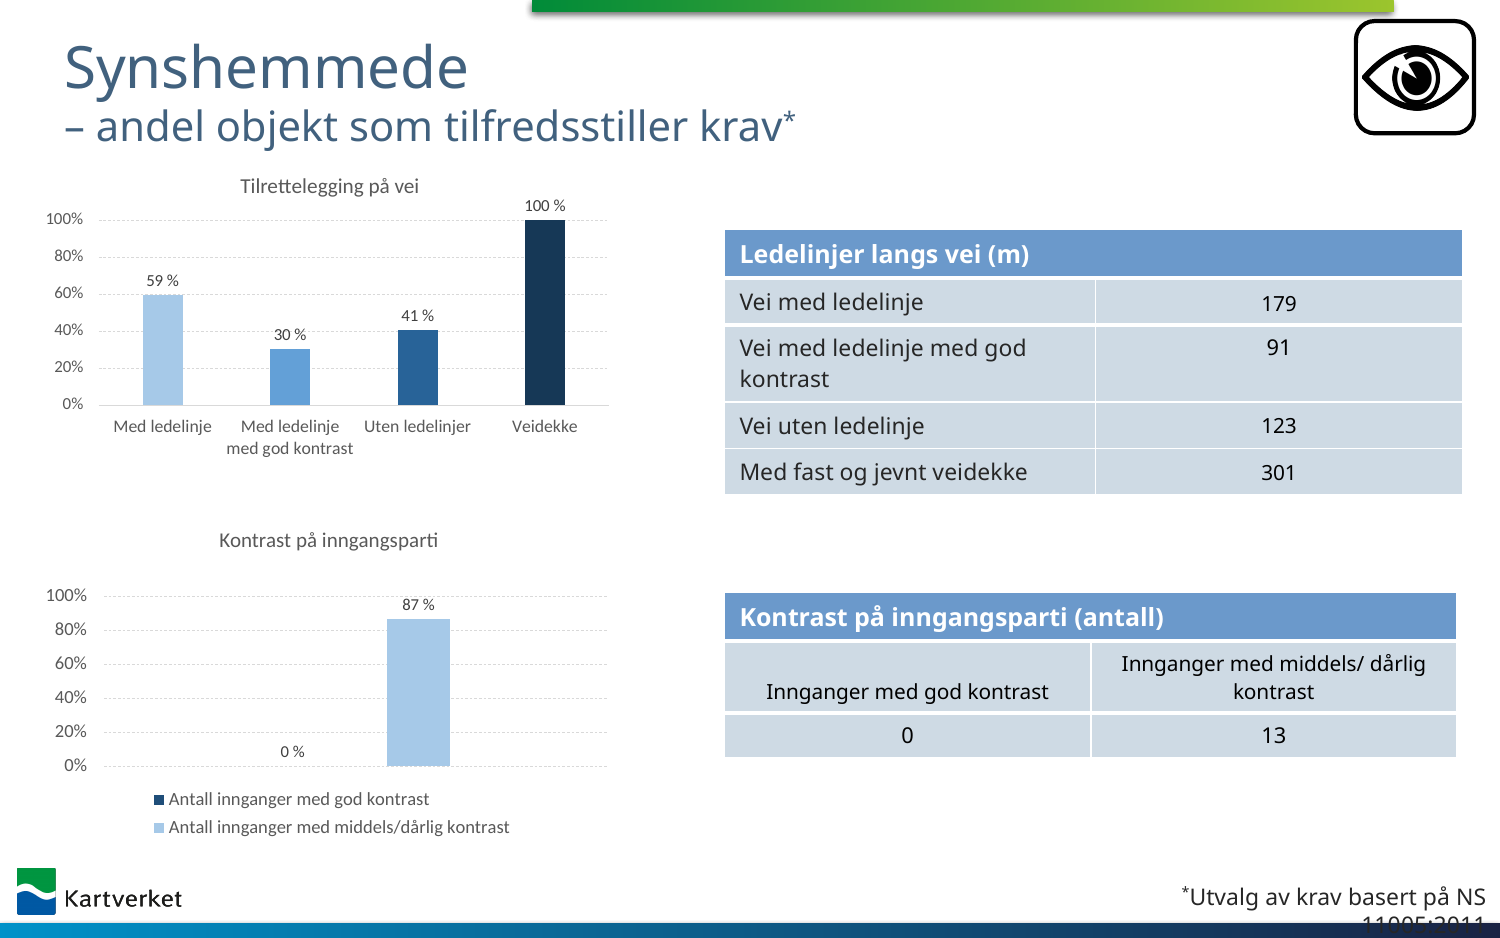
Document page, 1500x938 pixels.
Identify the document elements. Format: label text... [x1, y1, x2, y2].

text_box *Utvalg av krav basert på NS 11005:2011 [1068, 873, 1500, 938]
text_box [1355, 20, 1475, 134]
text_box Synshemmede – andel objekt som tilfredsstiller krav* [49, 24, 1431, 158]
picture [41, 166, 619, 492]
picture [41, 520, 617, 846]
table_cell Vei uten ledelinje [725, 403, 1095, 448]
table_cell 179 [1096, 280, 1462, 323]
table_cell 301 [1096, 449, 1462, 494]
table_cell 13 [1092, 715, 1456, 757]
table_header Kontrast på inngangsparti (antall) [725, 593, 1456, 639]
table_cell Innganger med middels/ dårlig kontrast [1092, 643, 1456, 711]
table_cell 0 [725, 715, 1090, 757]
table_cell Innganger med god kontrast [725, 643, 1090, 711]
table_cell 123 [1096, 403, 1462, 448]
table_header Ledelinjer langs vei (m) [725, 230, 1462, 276]
table_cell Vei med ledelinje med god kontrast [725, 327, 1095, 401]
table_cell Vei med ledelinje [725, 280, 1095, 323]
table_cell 91 [1096, 327, 1462, 401]
table_cell Med fast og jevnt veidekke [725, 449, 1095, 494]
